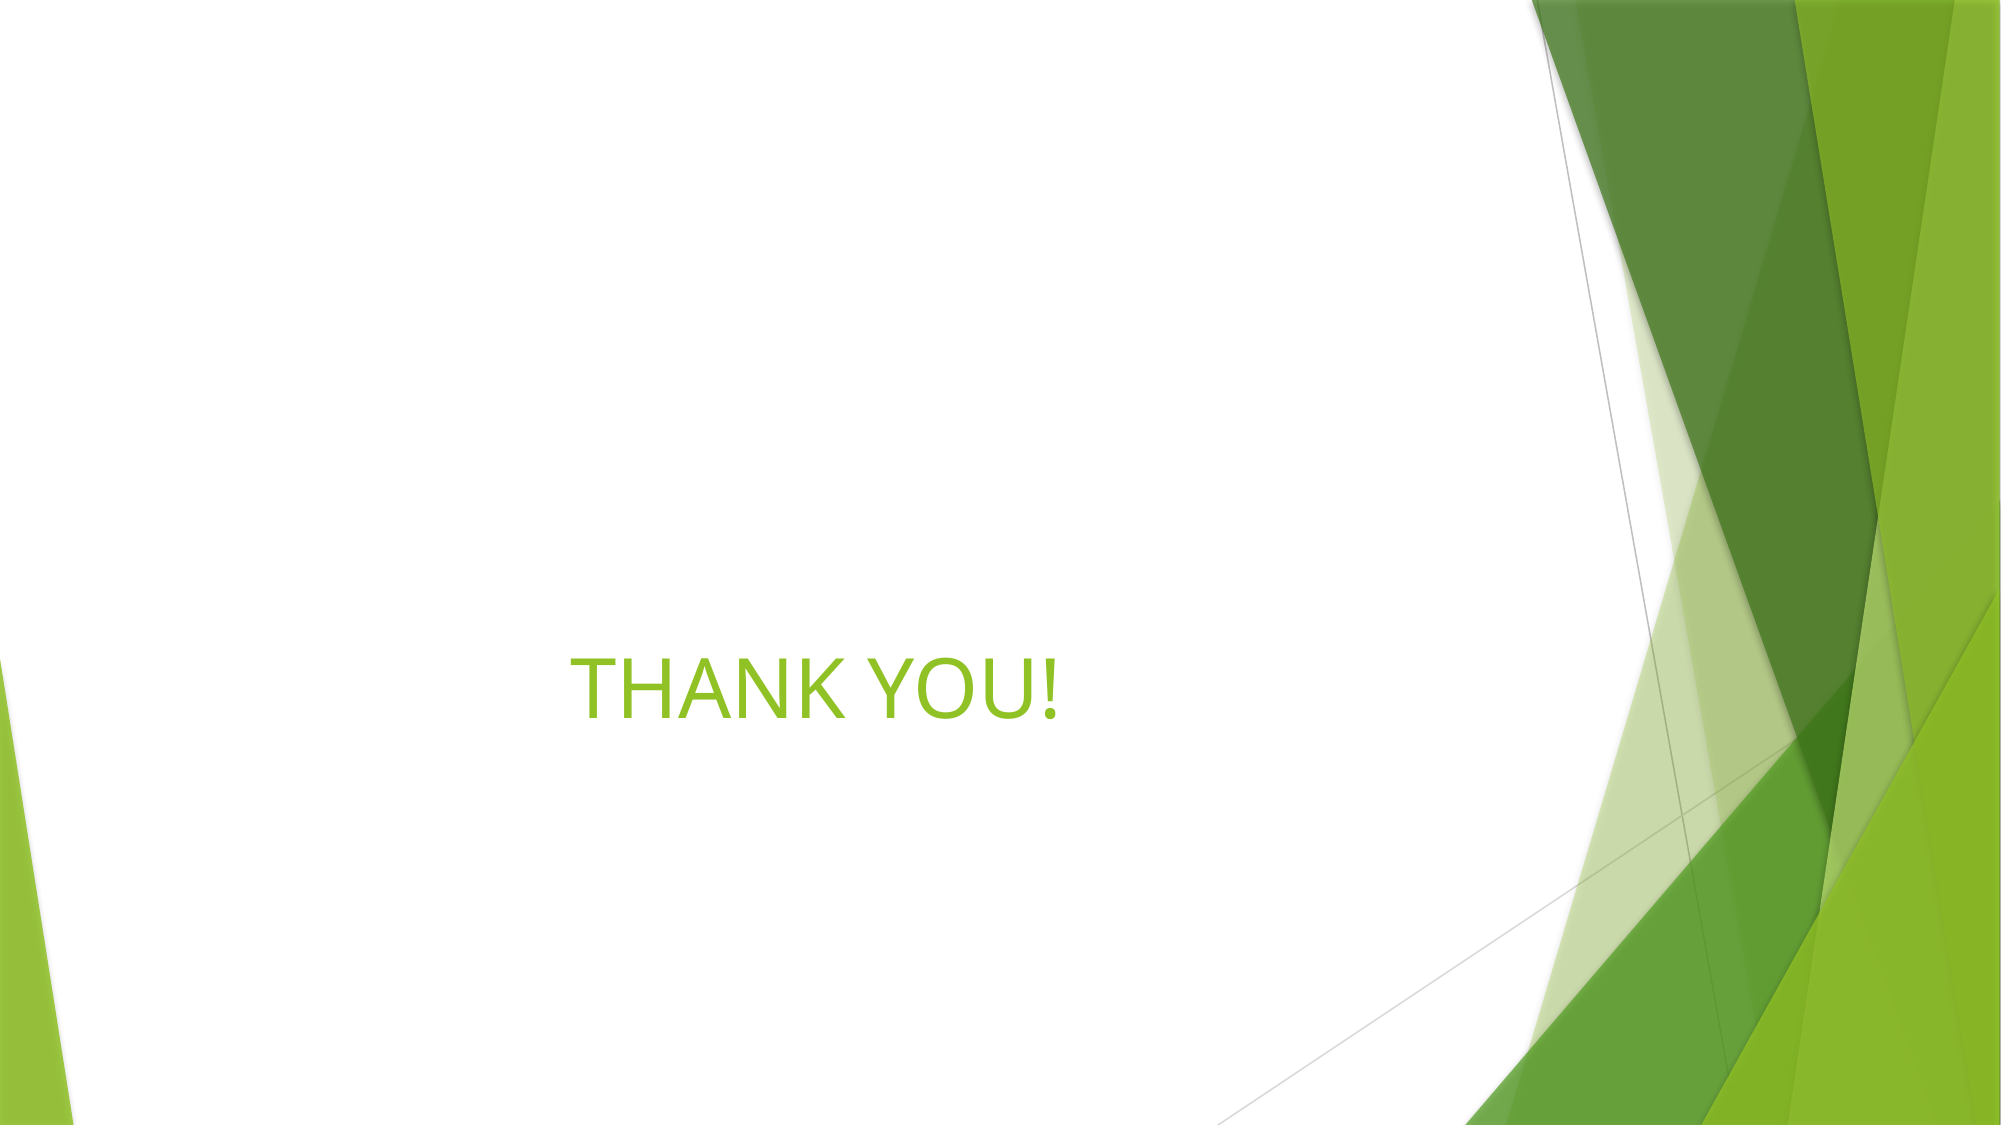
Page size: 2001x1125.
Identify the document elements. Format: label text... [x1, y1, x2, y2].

title THANK YOU! [111, 443, 1522, 743]
